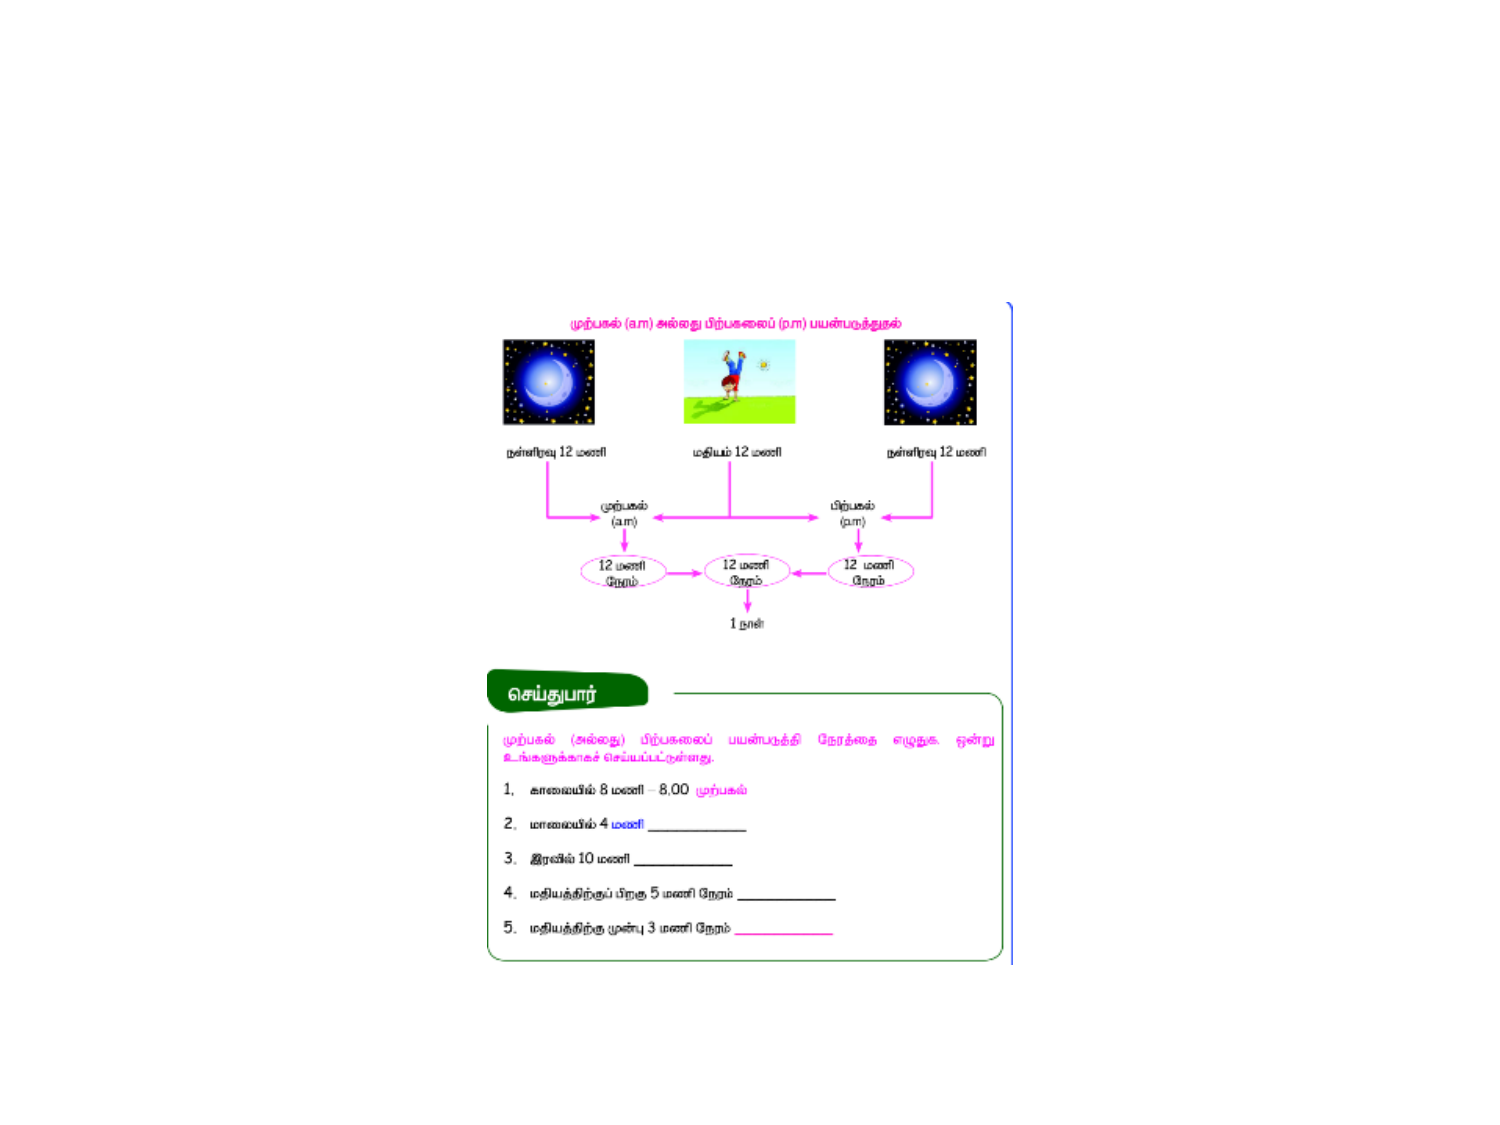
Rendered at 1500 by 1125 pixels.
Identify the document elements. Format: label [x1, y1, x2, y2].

list [487, 302, 1013, 966]
